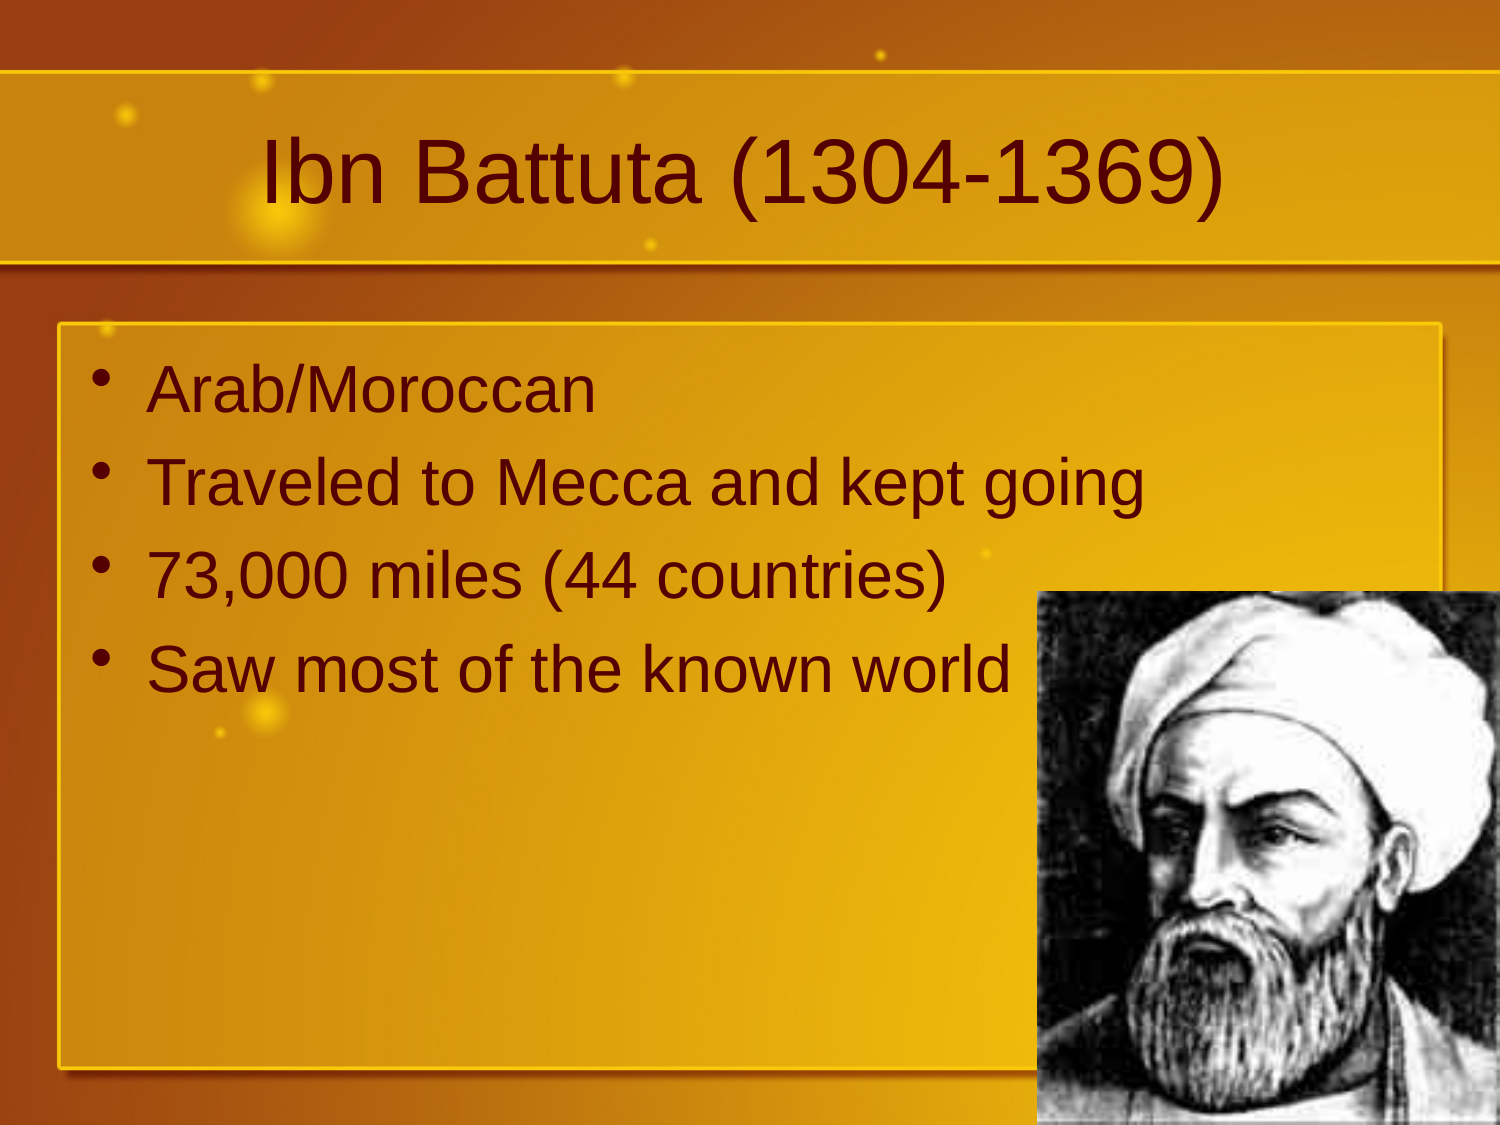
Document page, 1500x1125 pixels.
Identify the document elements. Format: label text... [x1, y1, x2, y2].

list Arab/Moroccan Traveled to Mecca and kept going 73,000 miles (44 countries) Saw most of the known world [74, 337, 1426, 1059]
title Ibn Battuta (1304-1369) [29, 77, 1460, 256]
picture [0, 0, 1500, 1125]
